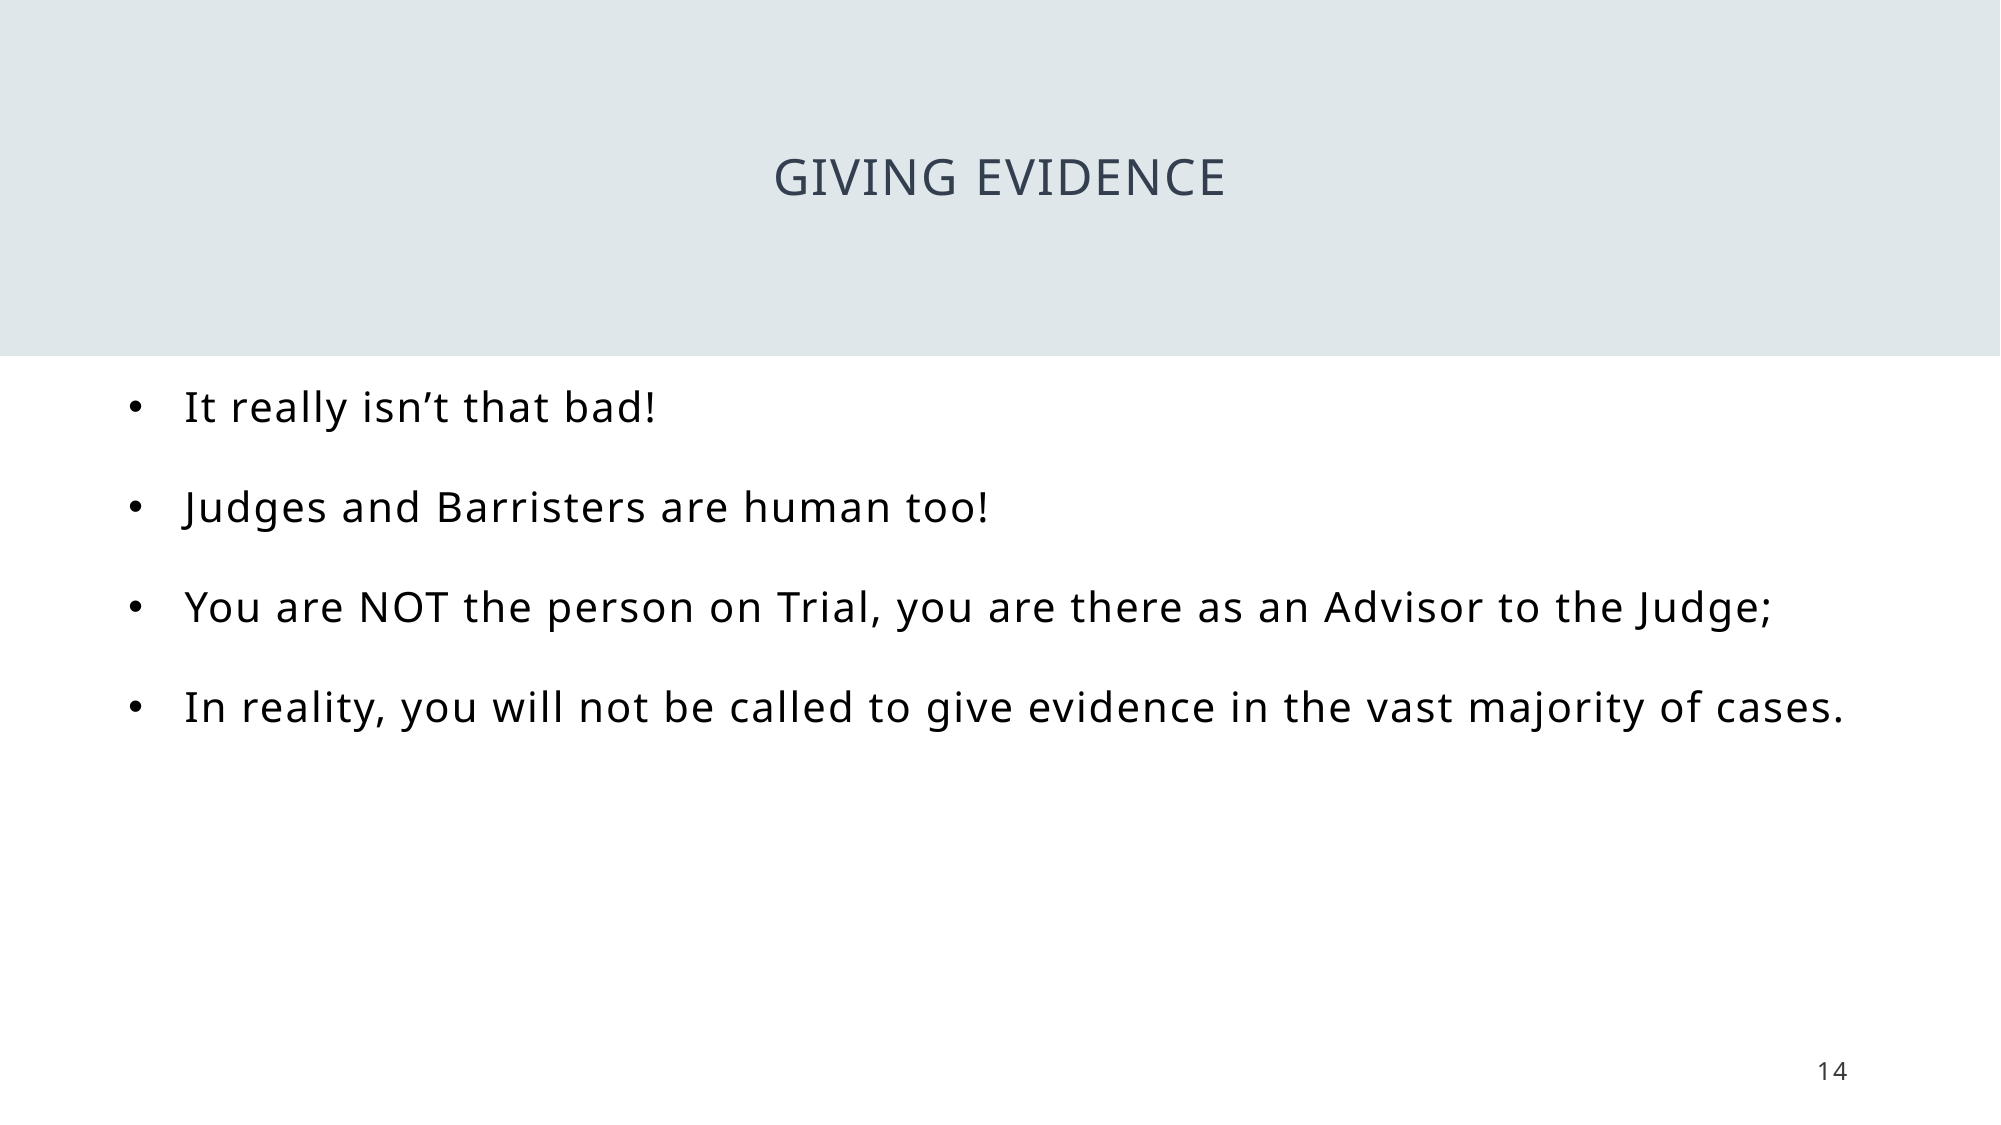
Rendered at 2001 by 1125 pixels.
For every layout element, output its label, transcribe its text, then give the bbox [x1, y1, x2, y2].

slide_number 14 [1412, 1042, 1863, 1103]
title Giving Evidence [137, 98, 1863, 262]
list It really isn’t that bad! Judges and Barristers are human too! You are NOT the person on Trial, you are there as an Advisor to the Judge; In reality, you will not be called to give evidence in the vast majority of cases. [113, 373, 1929, 1043]
